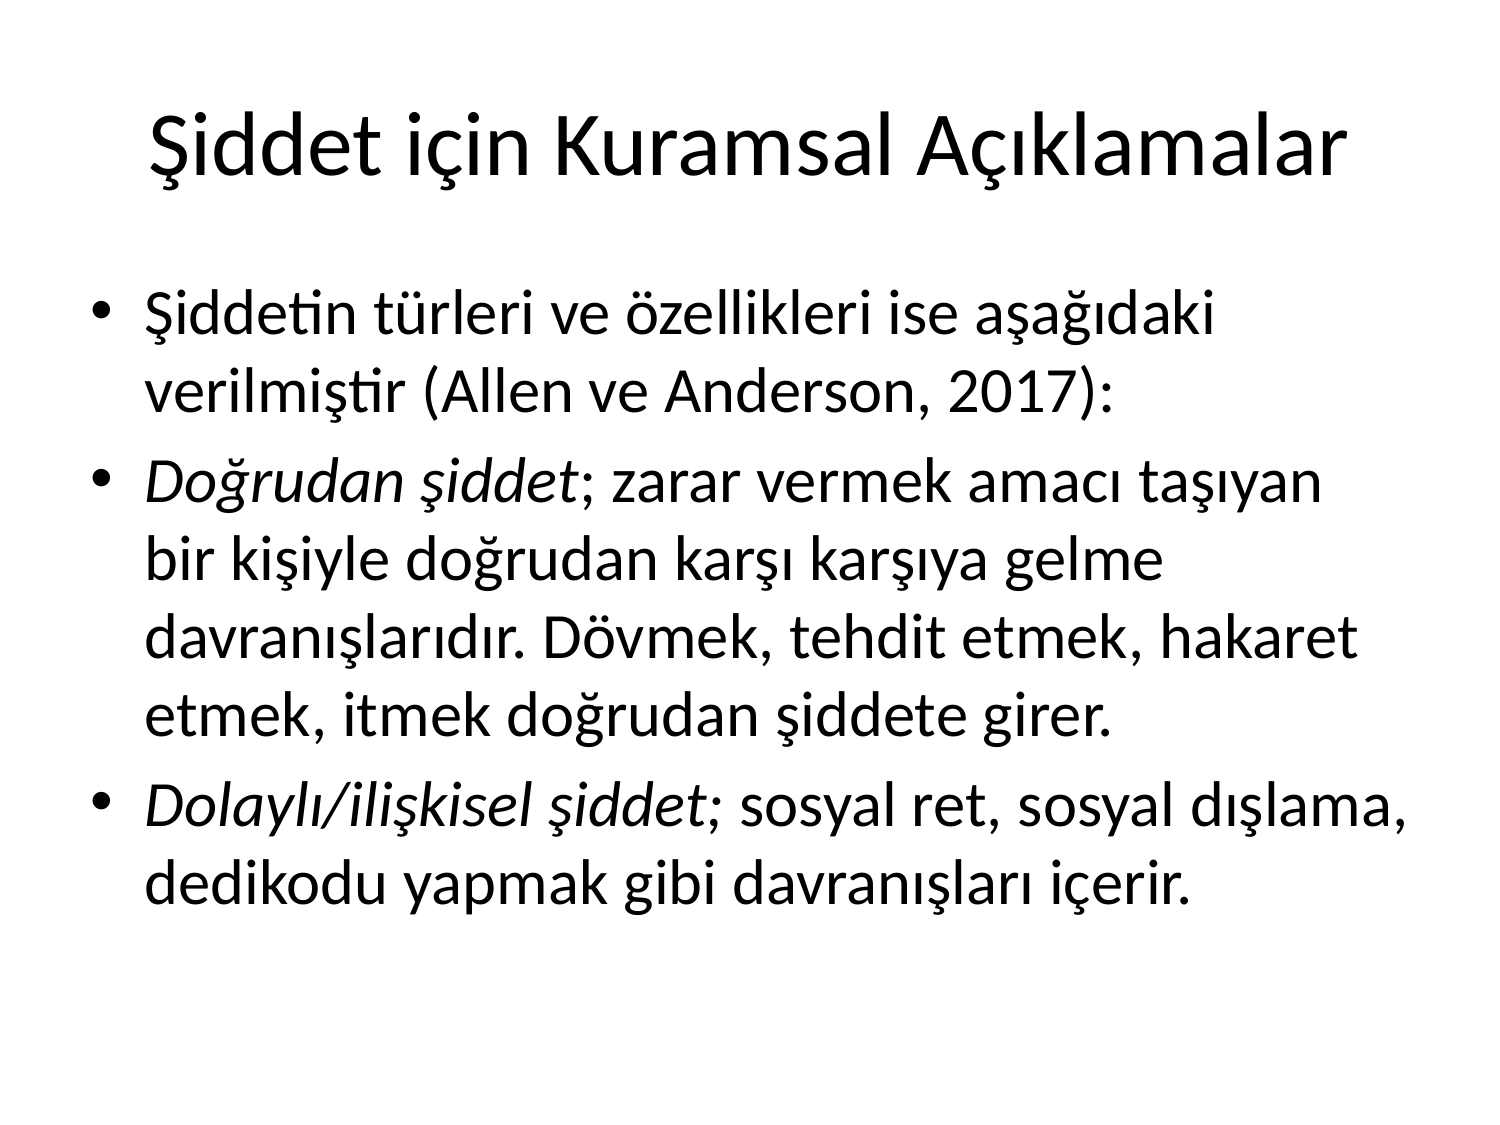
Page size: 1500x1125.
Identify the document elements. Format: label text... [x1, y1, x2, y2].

list Şiddetin türleri ve özellikleri ise aşağıdaki verilmiştir (Allen ve Anderson, 2017): Doğrudan şiddet; zarar vermek amacı taşıyan bir kişiyle doğrudan karşı karşıya gelme davranışlarıdır. Dövmek, tehdit etmek, hakaret etmek, itmek doğrudan şiddete girer. Dolaylı/ilişkisel şiddet; sosyal ret, sosyal dışlama, dedikodu yapmak gibi davranışları içerir. [75, 262, 1425, 1005]
title Şiddet için Kuramsal Açıklamalar [75, 45, 1425, 233]
